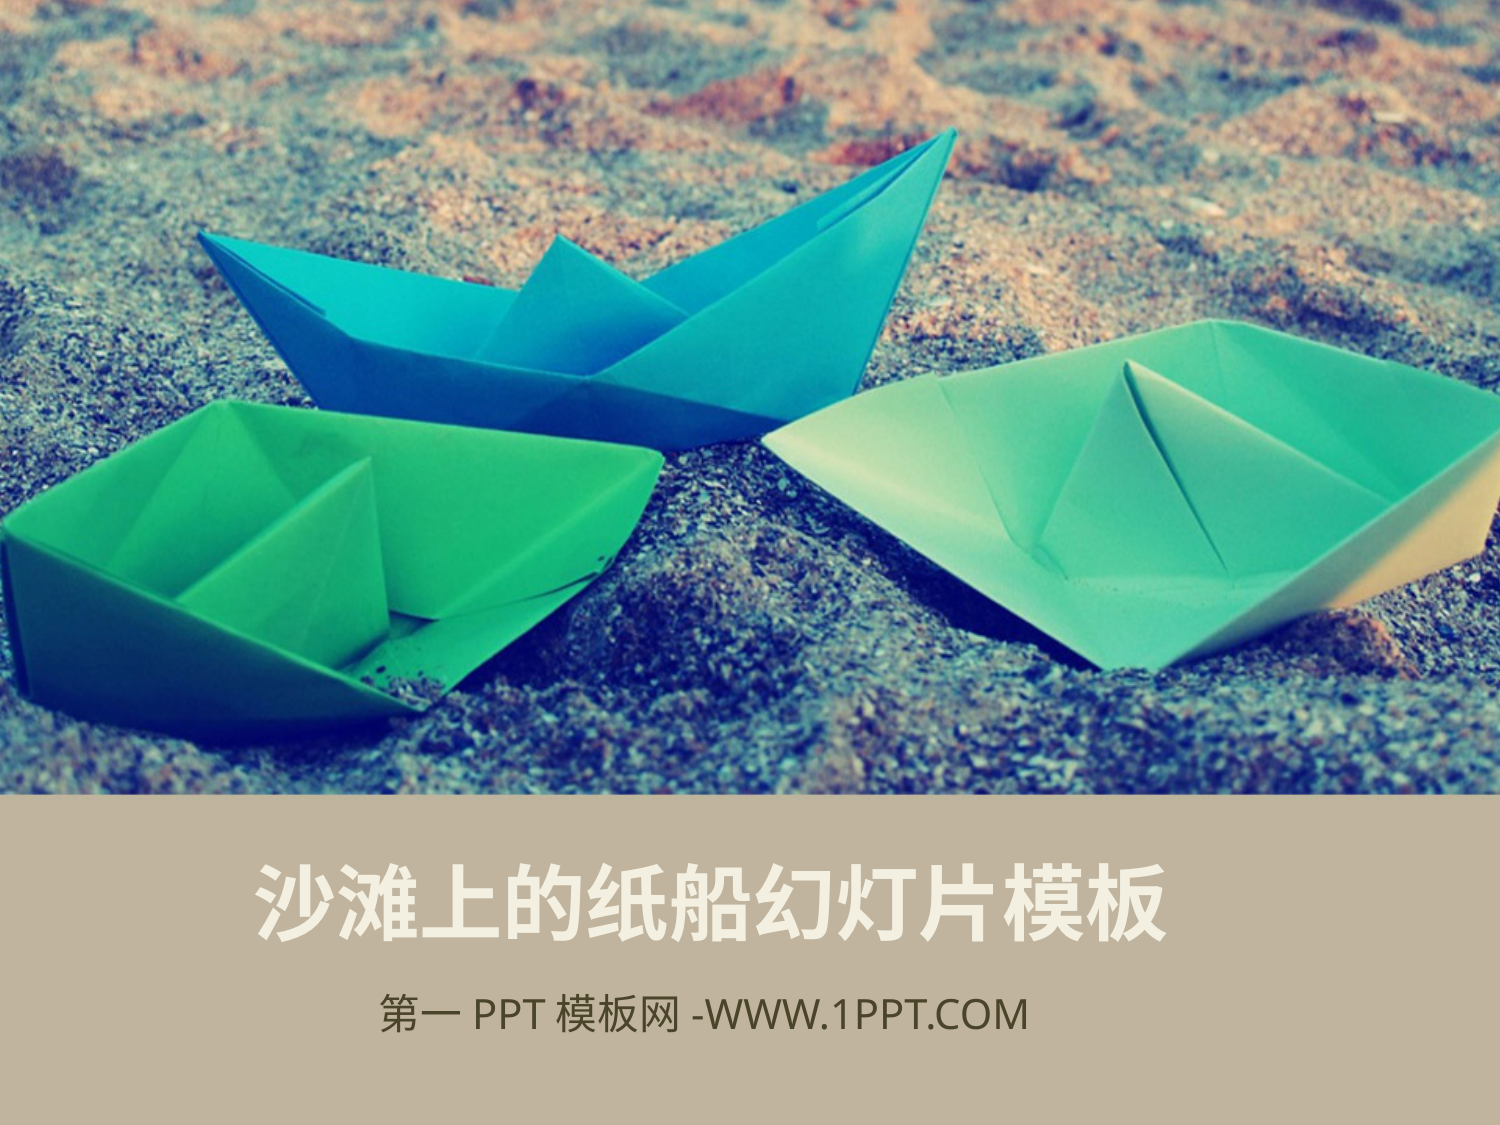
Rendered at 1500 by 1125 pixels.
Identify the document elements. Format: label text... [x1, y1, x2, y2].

picture [0, 0, 1500, 1125]
text_box 第一PPT模板网-WWW.1PPT.COM [363, 975, 1158, 1046]
text_box 沙滩上的纸船幻灯片模板 [238, 834, 1297, 959]
